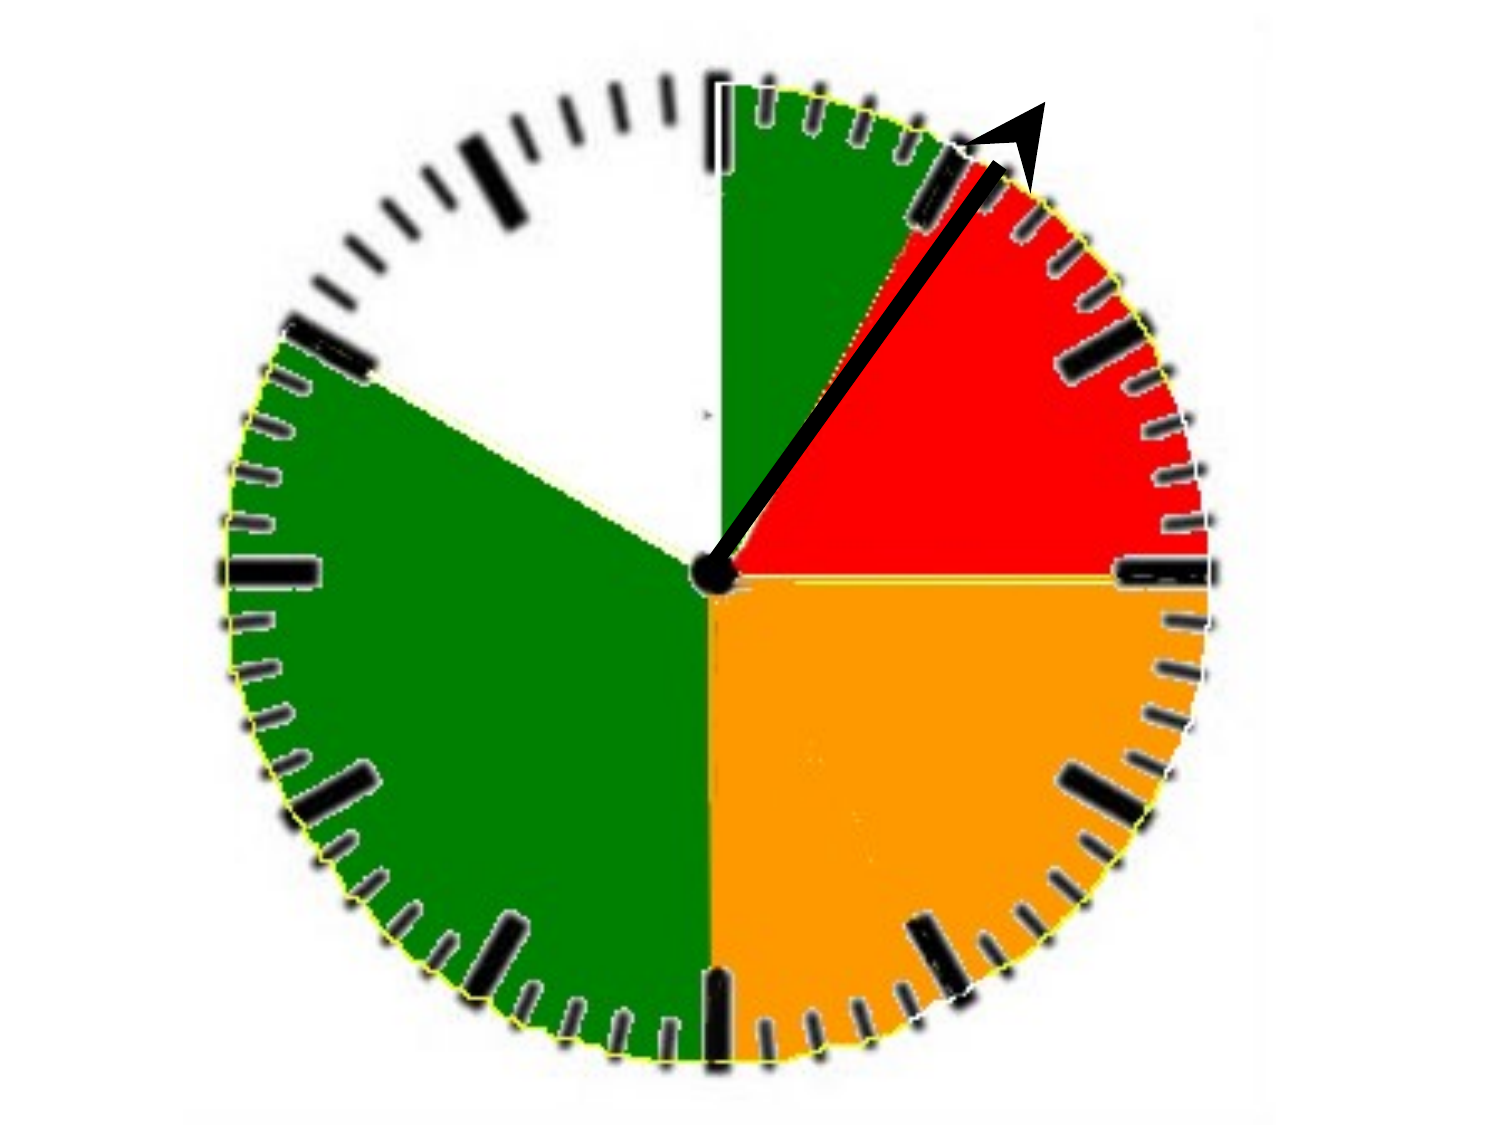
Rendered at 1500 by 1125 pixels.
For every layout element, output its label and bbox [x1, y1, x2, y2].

picture [182, 5, 1306, 1125]
text_box [649, 166, 1111, 498]
